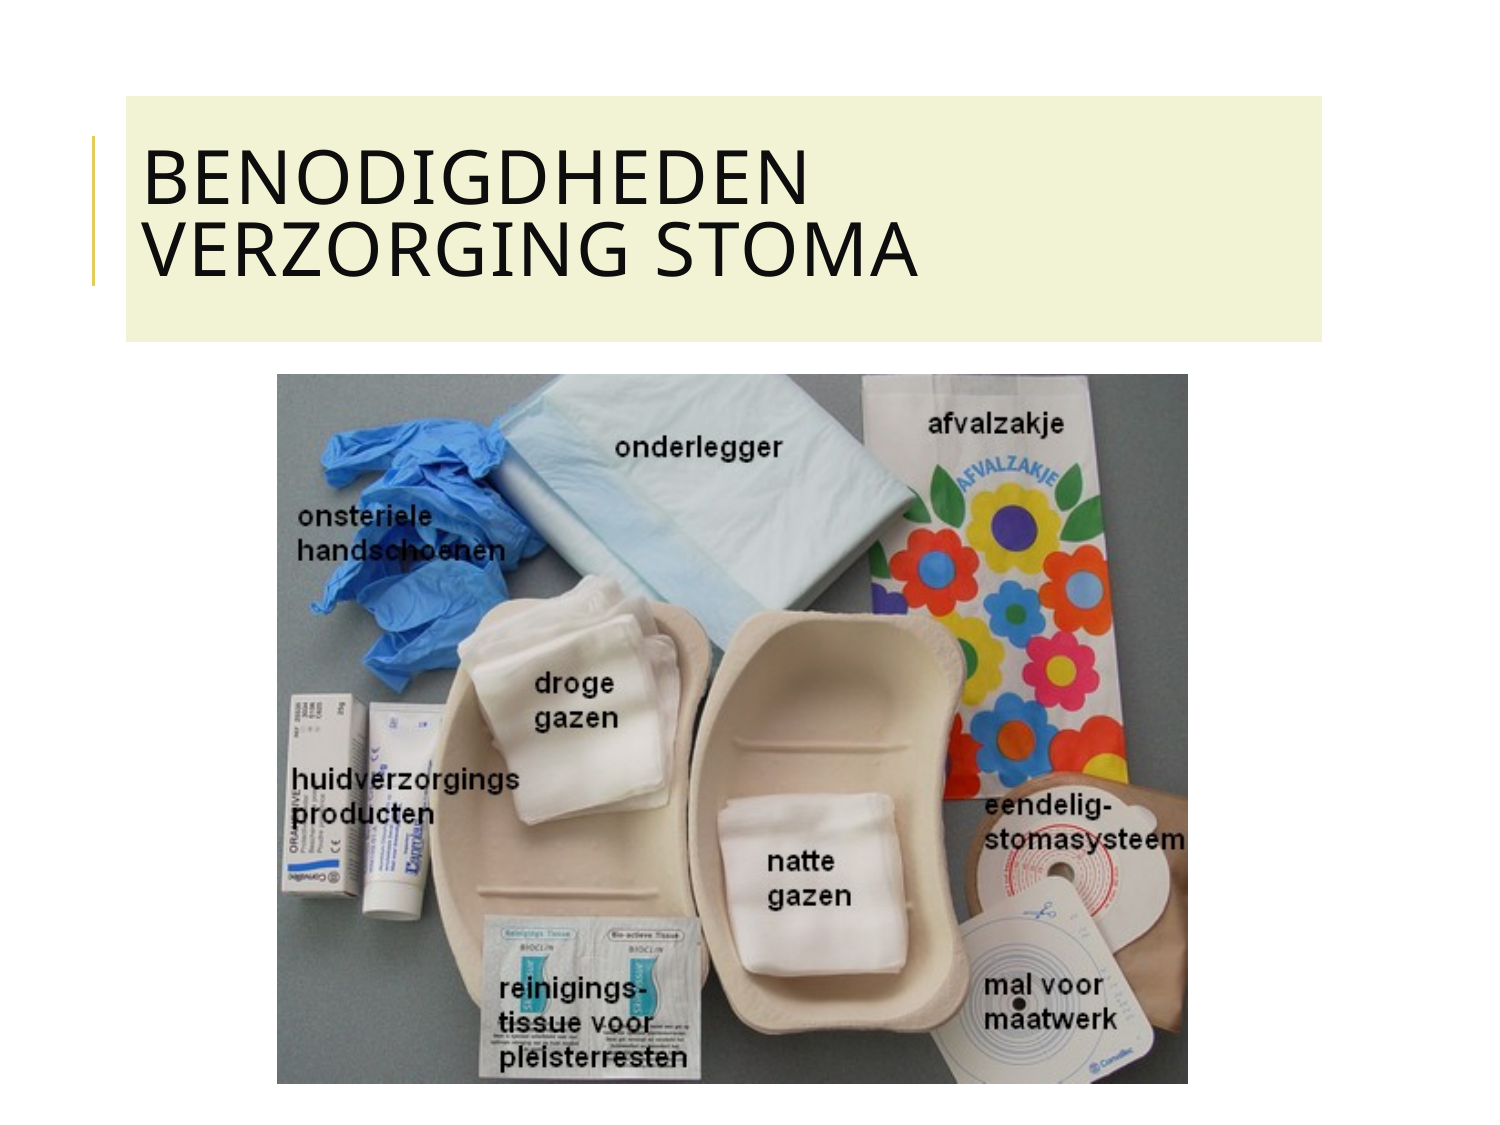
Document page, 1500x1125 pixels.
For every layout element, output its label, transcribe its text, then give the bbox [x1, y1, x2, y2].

picture [277, 374, 1188, 1084]
title Benodigdheden verzorging stoma [126, 96, 1322, 342]
